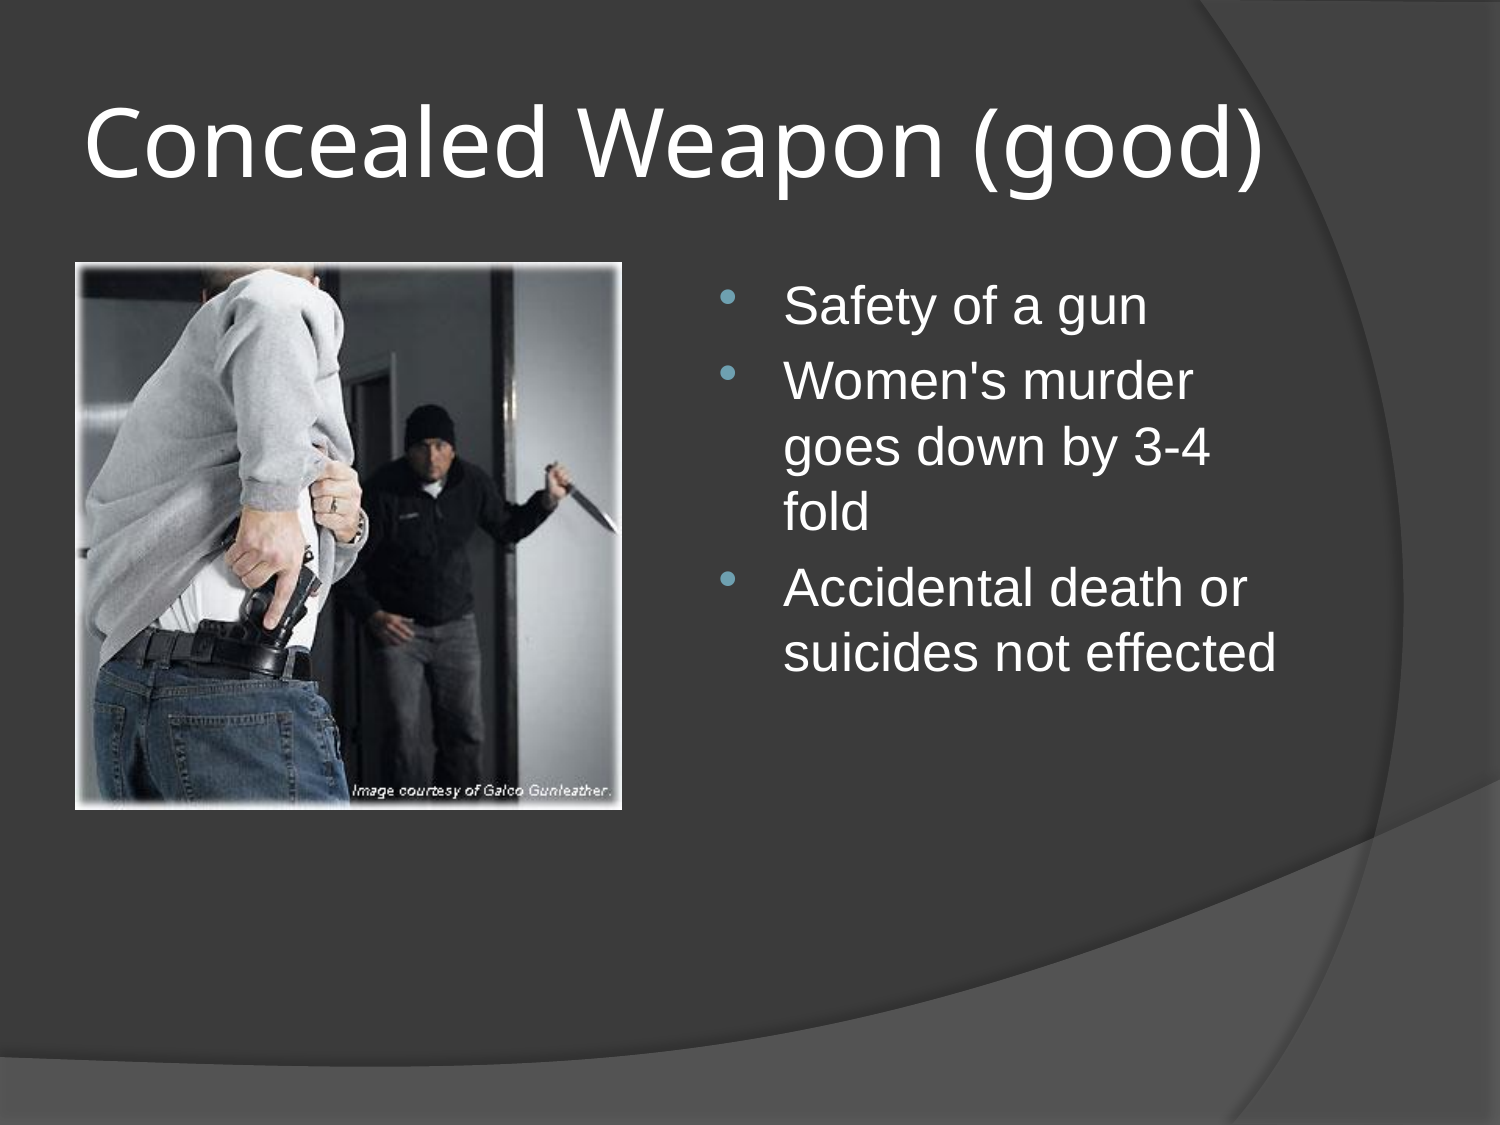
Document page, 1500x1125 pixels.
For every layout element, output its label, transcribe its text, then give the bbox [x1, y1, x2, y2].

list Safety of a gun Women's murder goes down by 3-4 fold Accidental death or suicides not effected [699, 262, 1300, 1005]
picture [74, 262, 622, 810]
title Concealed Weapon (good) [75, 45, 1300, 233]
